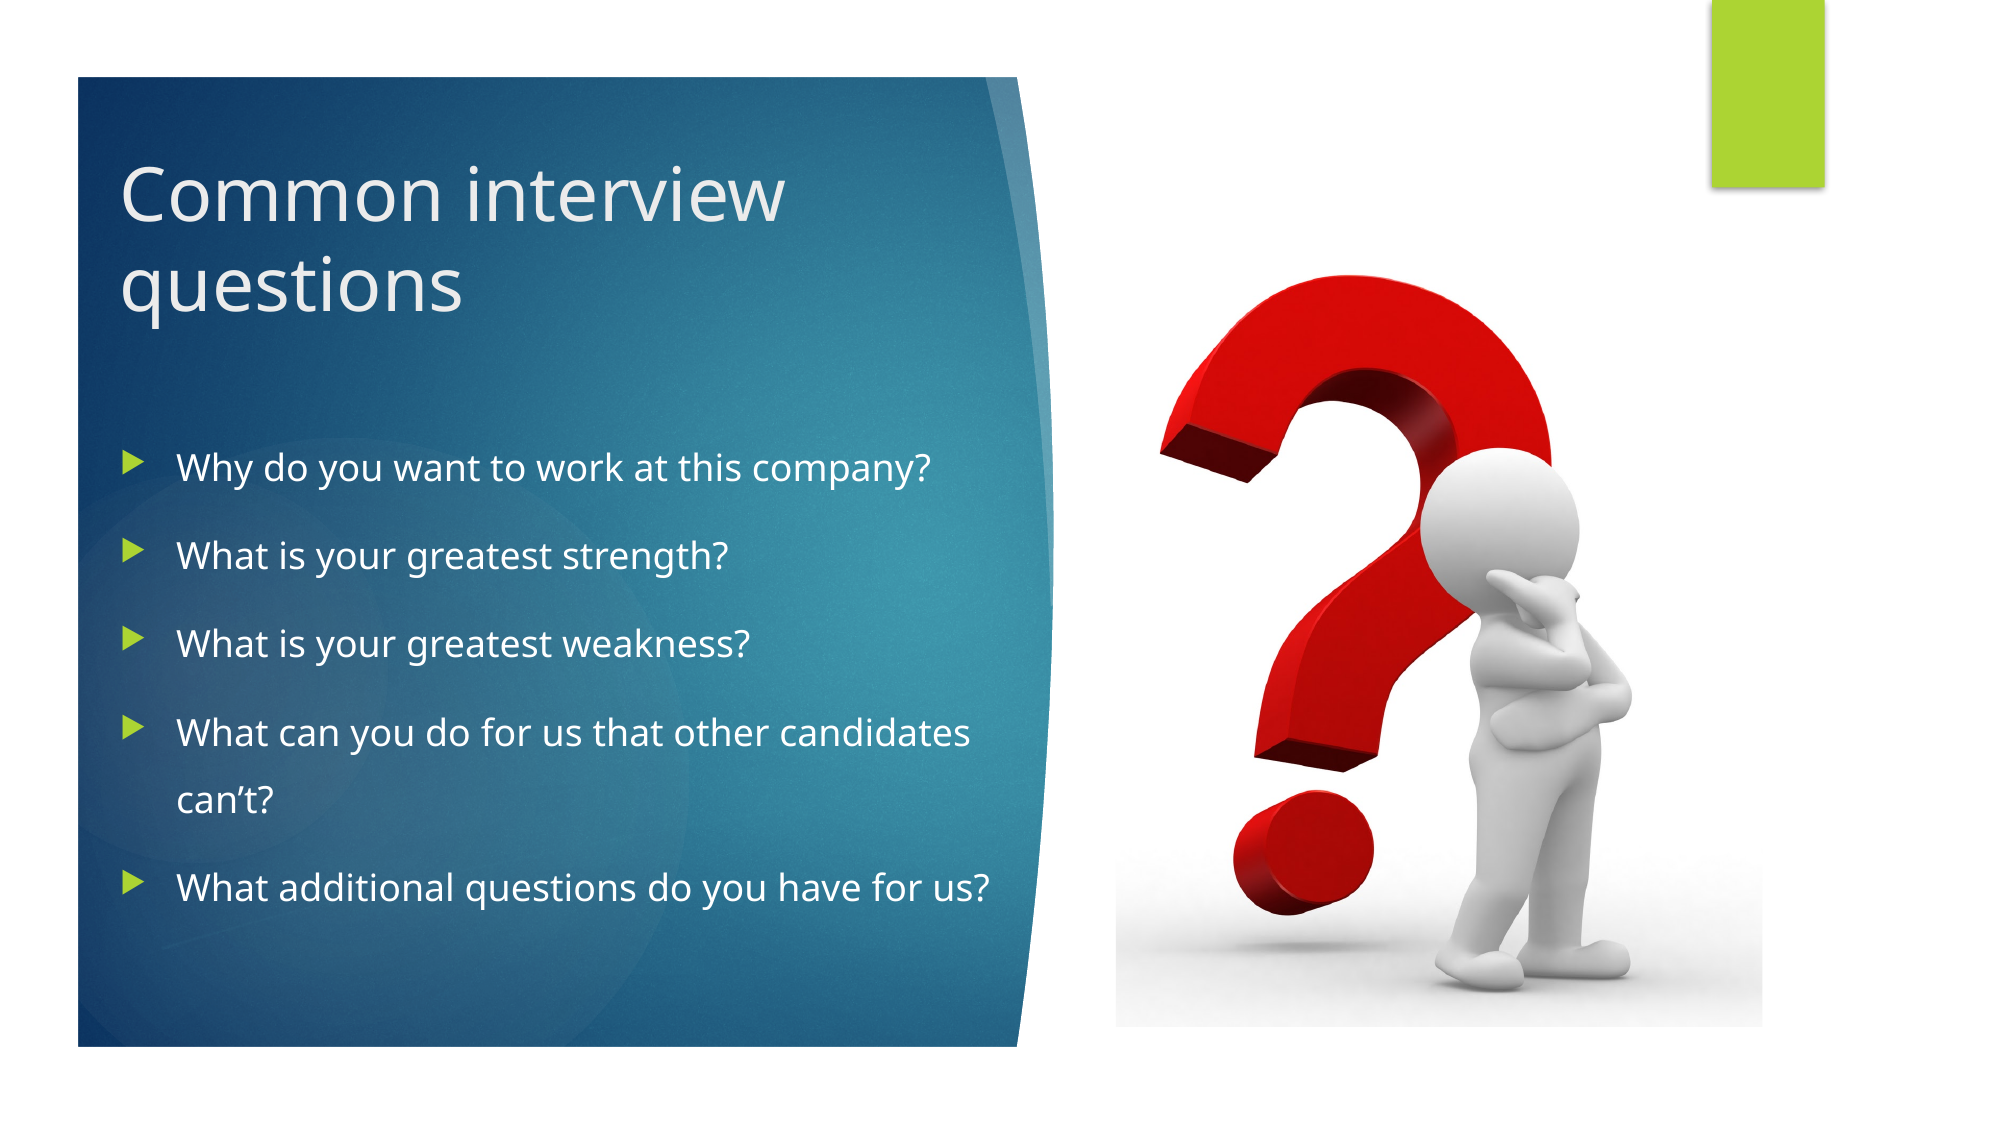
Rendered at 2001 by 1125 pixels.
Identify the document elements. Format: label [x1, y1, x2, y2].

text_box [0, 0, 2000, 1125]
picture [1115, 252, 1763, 1027]
